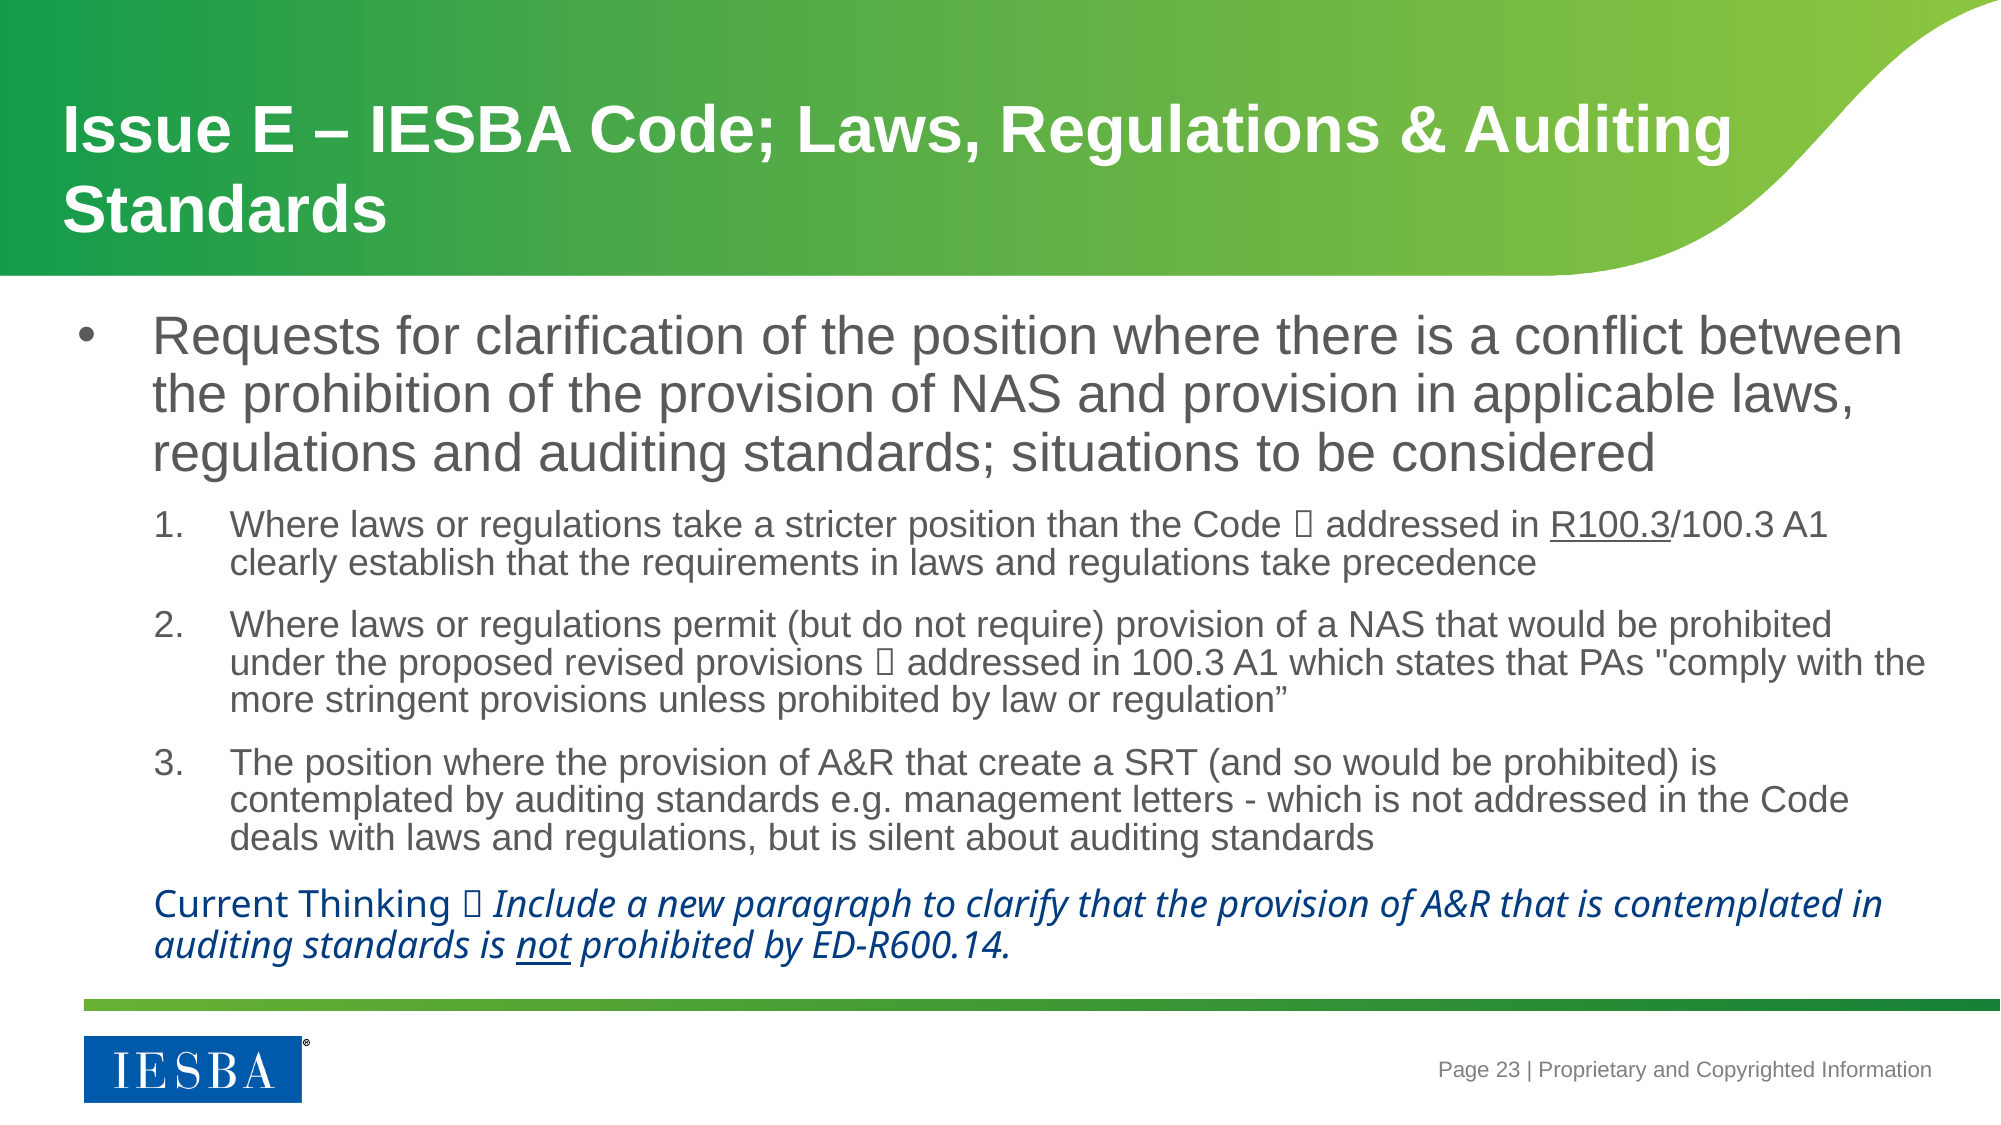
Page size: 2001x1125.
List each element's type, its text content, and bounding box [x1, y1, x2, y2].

title Issue E – IESBA Code; Laws, Regulations & Auditing Standards [62, 122, 1788, 210]
picture [84, 1036, 310, 1103]
list Requests for clarification of the position where there is a conflict between the prohibition of the provision of NAS and provision in applicable laws, regulations and auditing standards; situations to be considered Where laws or regulations take a stricter position than the Code  addressed in R100.3/100.3 A1 clearly establish that the requirements in laws and regulations take precedence Where laws or regulations permit (but do not require) provision of a NAS that would be prohibited under the proposed revised provisions  addressed in 100.3 A1 which states that PAs "comply with the more stringent provisions unless prohibited by law or regulation” The position where the provision of A&R that create a SRT (and so would be prohibited) is contemplated by auditing standards e.g. management letters - which is not addressed in the Code deals with laws and regulations, but is silent about auditing standards Current Thinking  Include a new paragraph to clarify that the provision of A&R that is contemplated in auditing standards is not prohibited by ED-R600.14. [62, 299, 1950, 972]
picture [0, 0, 2000, 276]
